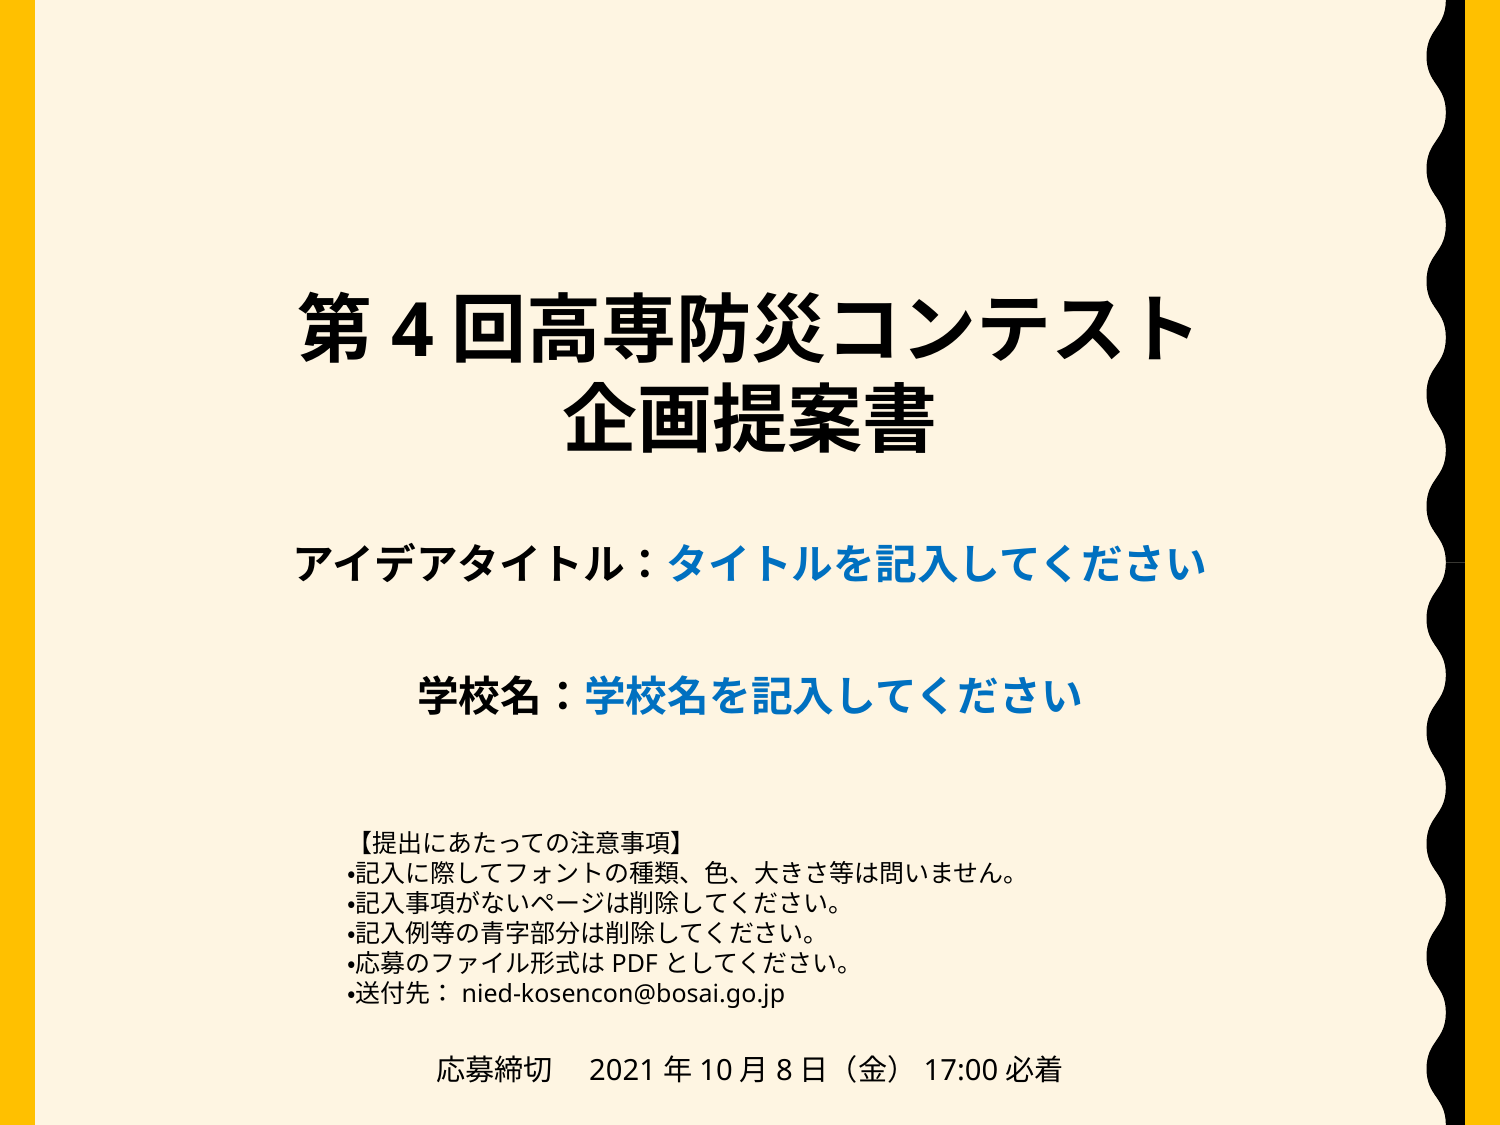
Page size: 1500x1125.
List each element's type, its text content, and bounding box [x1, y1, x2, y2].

text_box 応募締切 2021年10月8日（金）17:00必着 [0, 1043, 1500, 1094]
text_box 【提出にあたっての注意事項】 ・記入に際してフォントの種類、色、大きさ等は問いません。 ・記入事項がないページは削除してください。 ・記入例等の青字部分は削除してください。 ・応募のファイル形式はPDFとしてください。 ・送付先：nied-kosencon@bosai.go.jp [332, 820, 1168, 1015]
text_box 第4回高専防災コンテスト 企画提案書 [0, 273, 1500, 469]
text_box アイデアタイトル：タイトルを記入してください [0, 530, 1500, 595]
text_box 学校名：学校名を記入してください [0, 662, 1500, 727]
